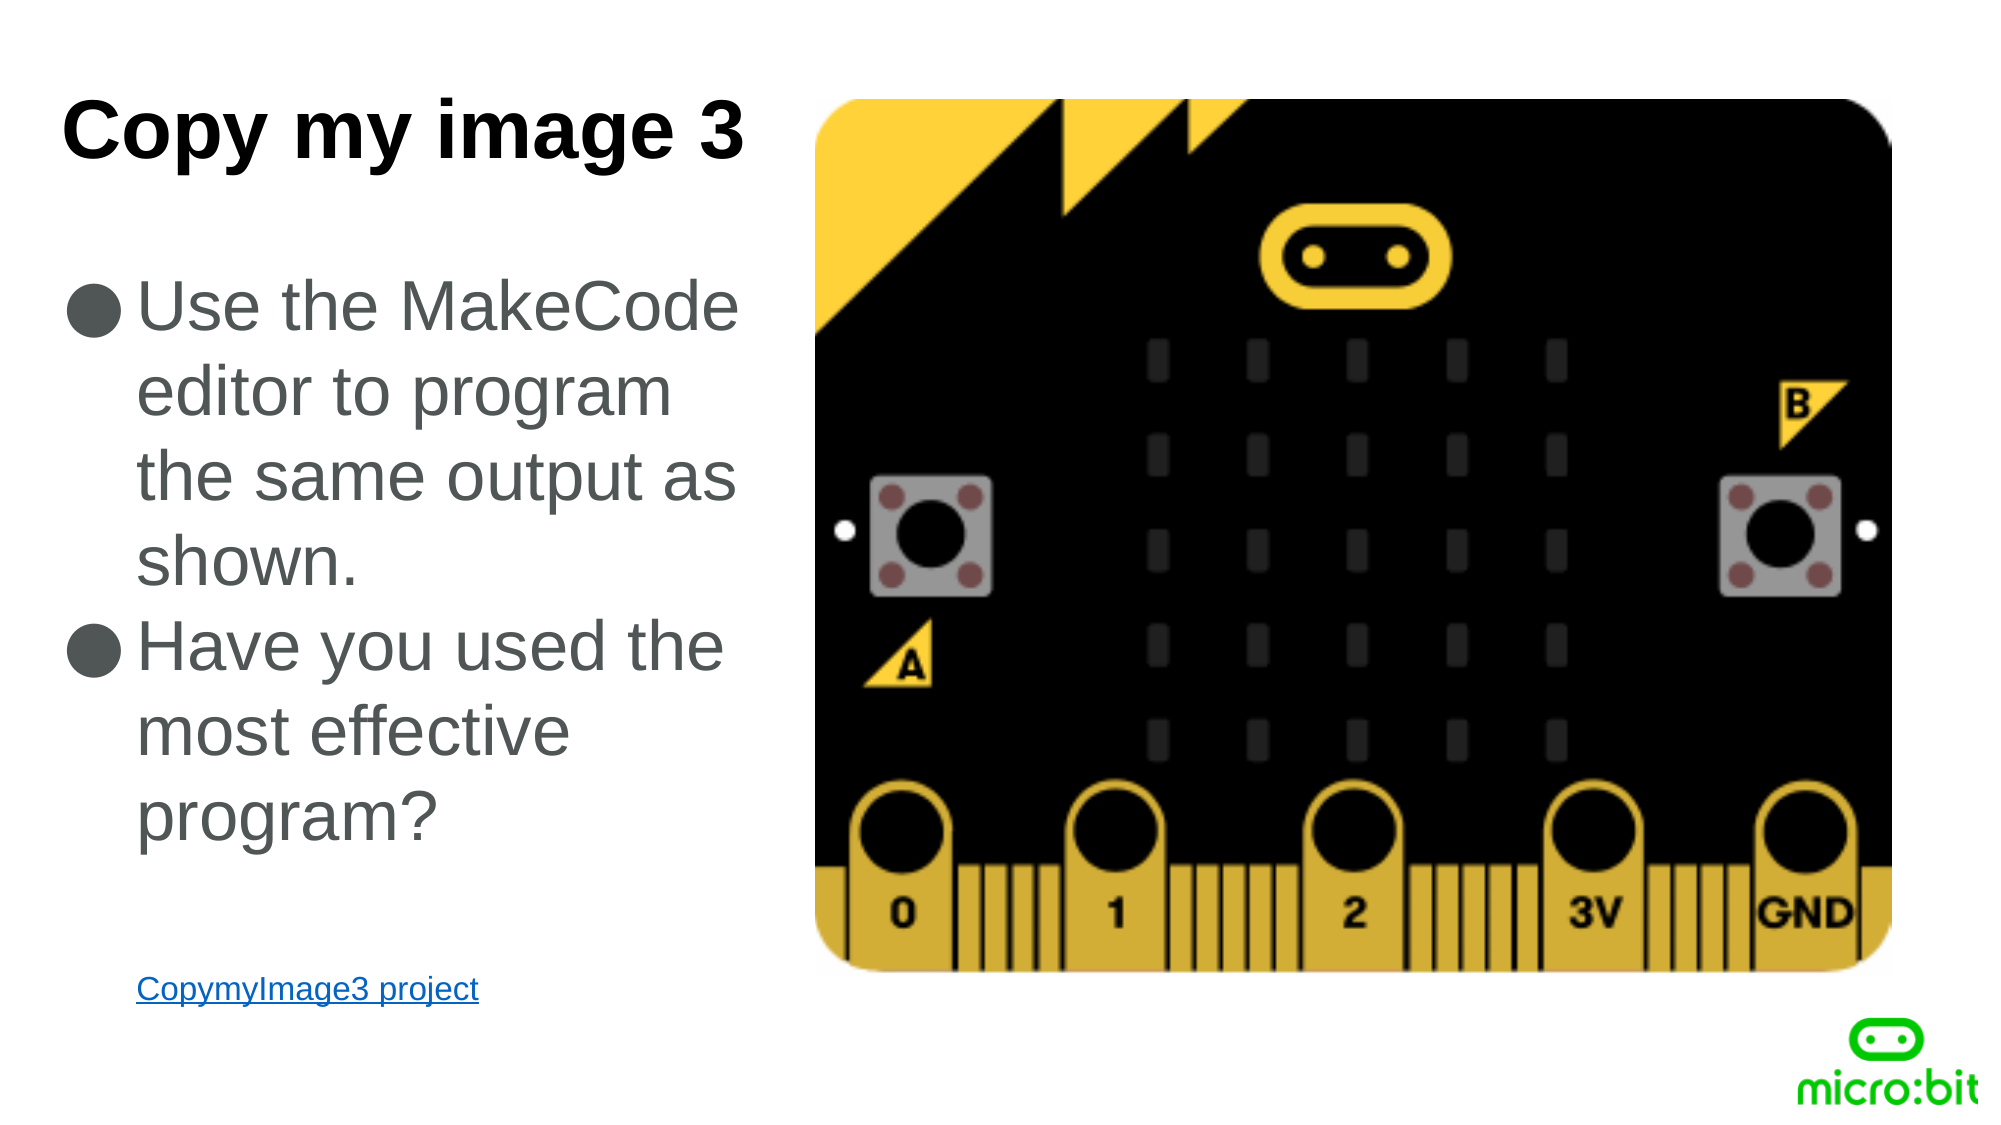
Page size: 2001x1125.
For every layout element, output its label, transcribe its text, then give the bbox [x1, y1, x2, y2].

picture [1797, 1017, 1978, 1106]
picture [814, 99, 1892, 977]
text_box Copy my image 3 Use the MakeCode editor to program the same output as shown. Have you used the most effective program? CopymyImage3 project [46, 61, 808, 1016]
